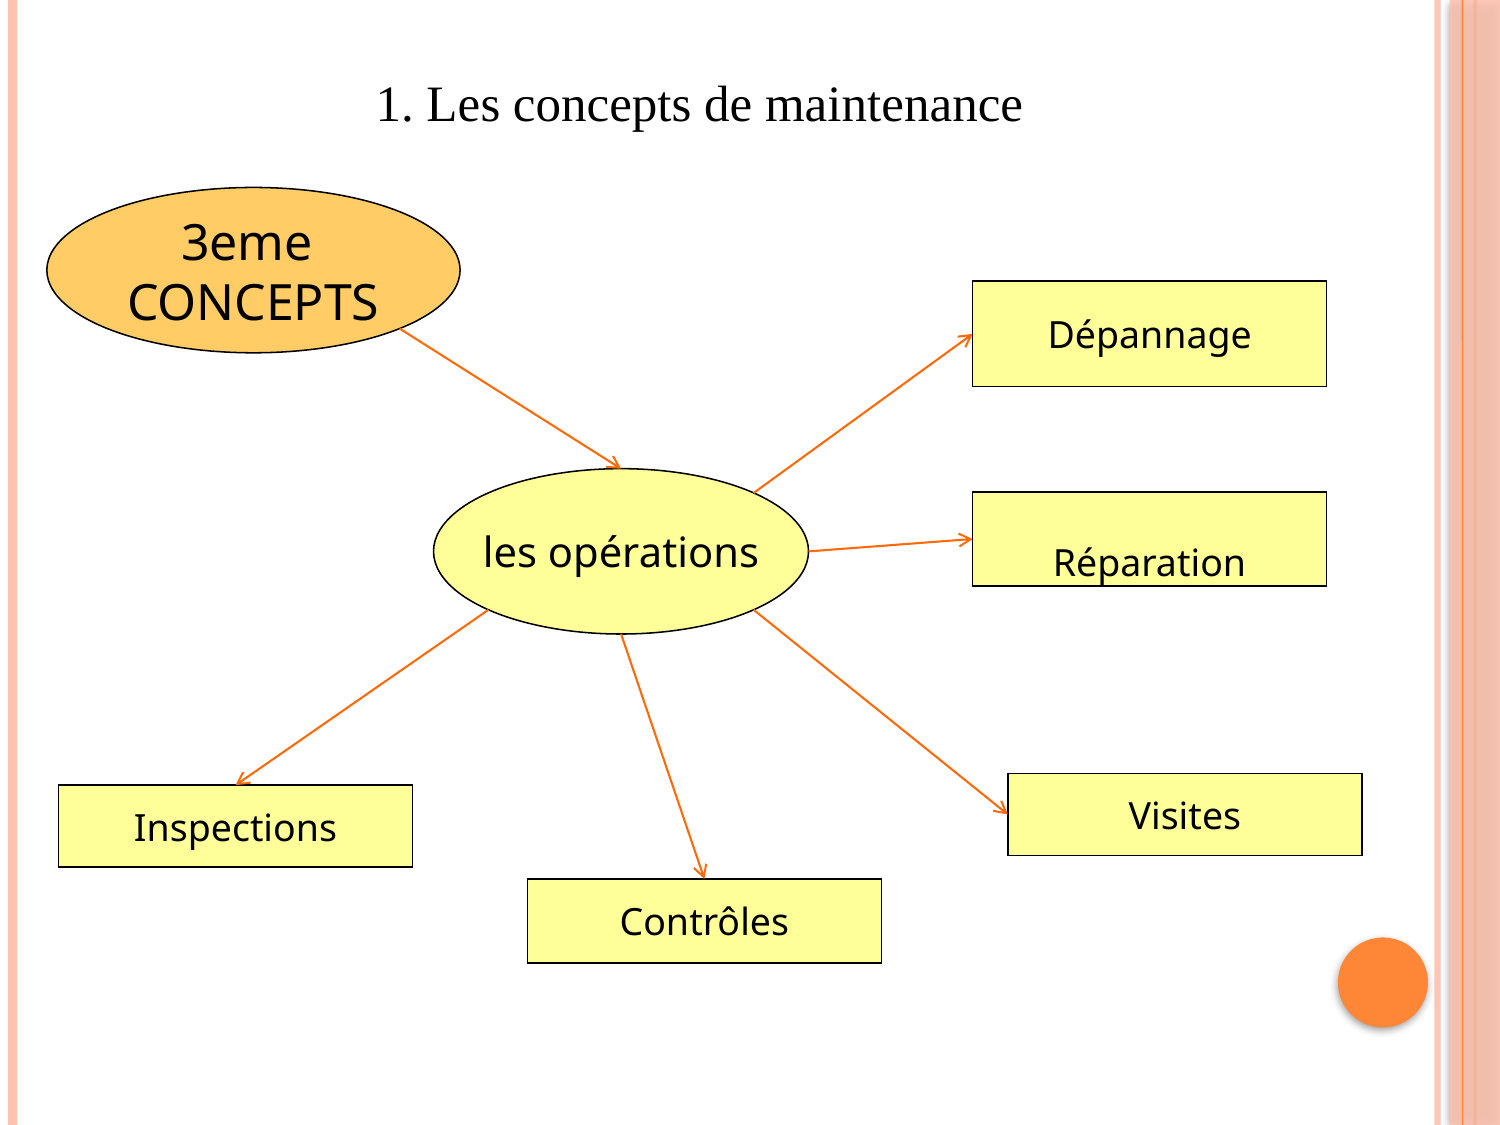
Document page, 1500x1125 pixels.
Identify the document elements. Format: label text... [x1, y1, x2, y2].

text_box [783, 303, 944, 524]
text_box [539, 714, 786, 799]
text_box Visites [1007, 773, 1362, 856]
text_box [273, 570, 451, 825]
text_box Dépannage [972, 281, 1327, 387]
text_box 1. Les concepts de maintenance [93, 0, 1319, 141]
text_box Contrôles [527, 878, 882, 963]
text_box 3eme CONCEPTS [46, 187, 461, 353]
text_box Réparation [972, 492, 1327, 586]
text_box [807, 538, 974, 552]
text_box Inspections [58, 785, 413, 868]
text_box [777, 584, 984, 840]
text_box les opérations [433, 468, 808, 635]
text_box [439, 287, 581, 510]
